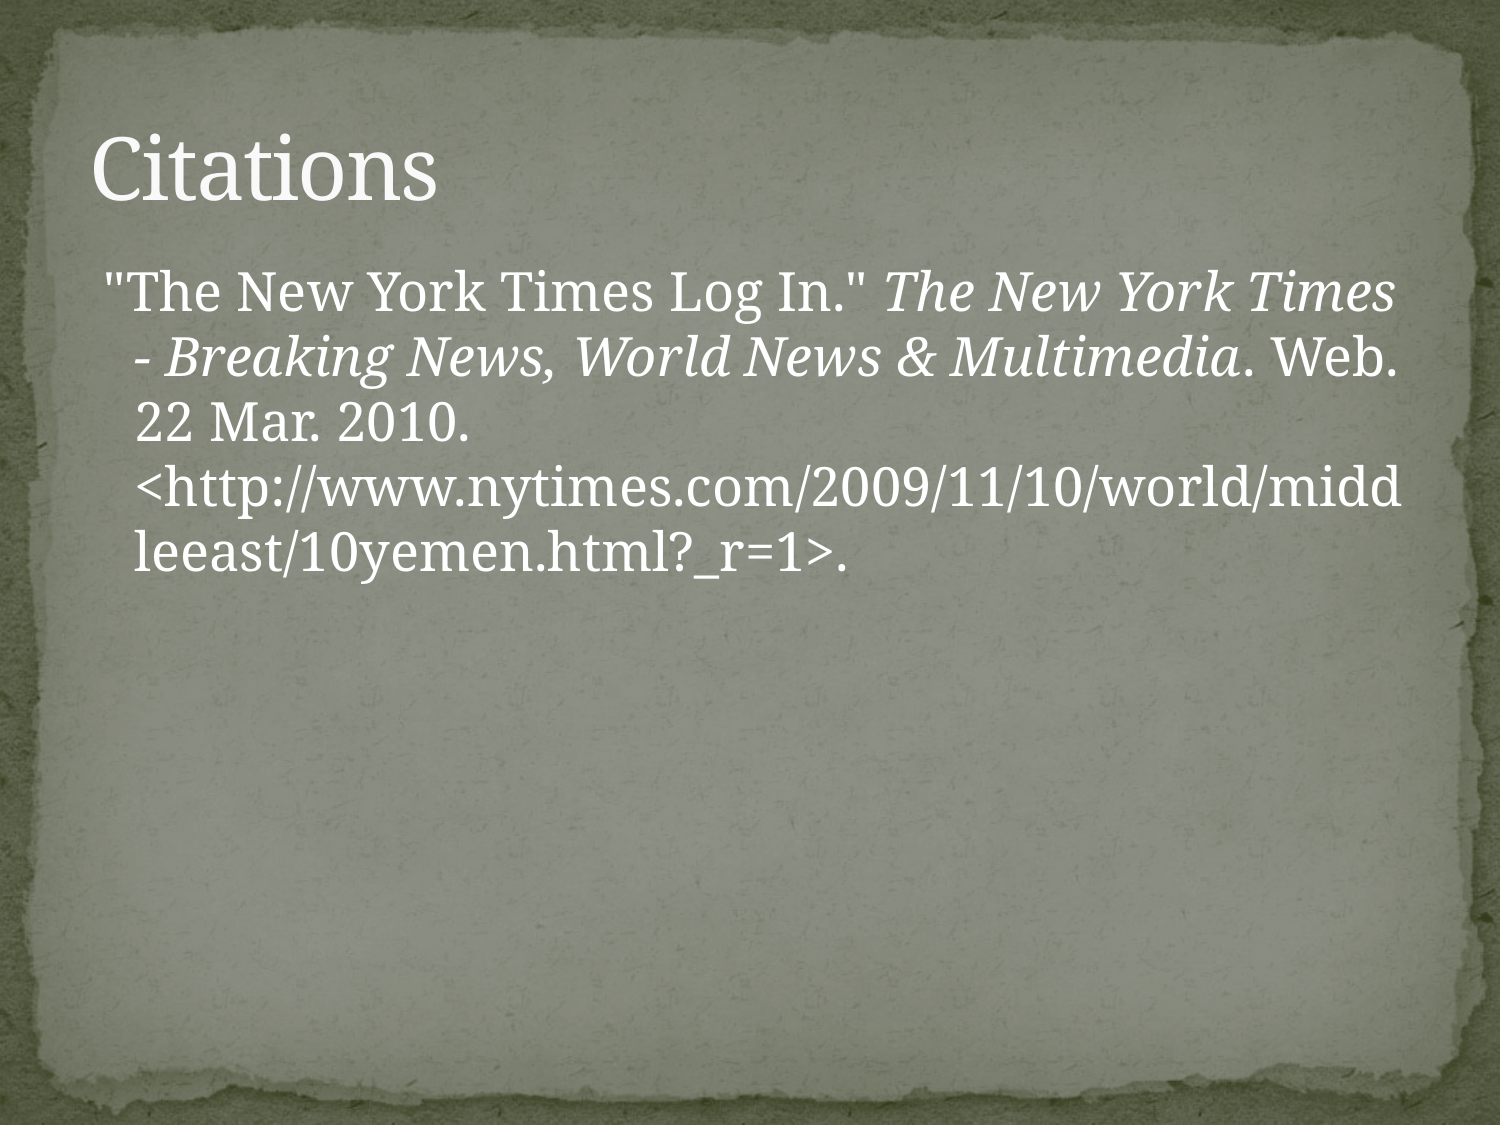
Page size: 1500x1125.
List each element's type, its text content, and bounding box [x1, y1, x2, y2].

title Citations [74, 24, 1425, 225]
list "The New York Times Log In." The New York Times - Breaking News, World News & Multimedia. Web. 22 Mar. 2010. <http://www.nytimes.com/2009/11/10/world/middleeast/10yemen.html?_r=1>. [75, 249, 1425, 1000]
